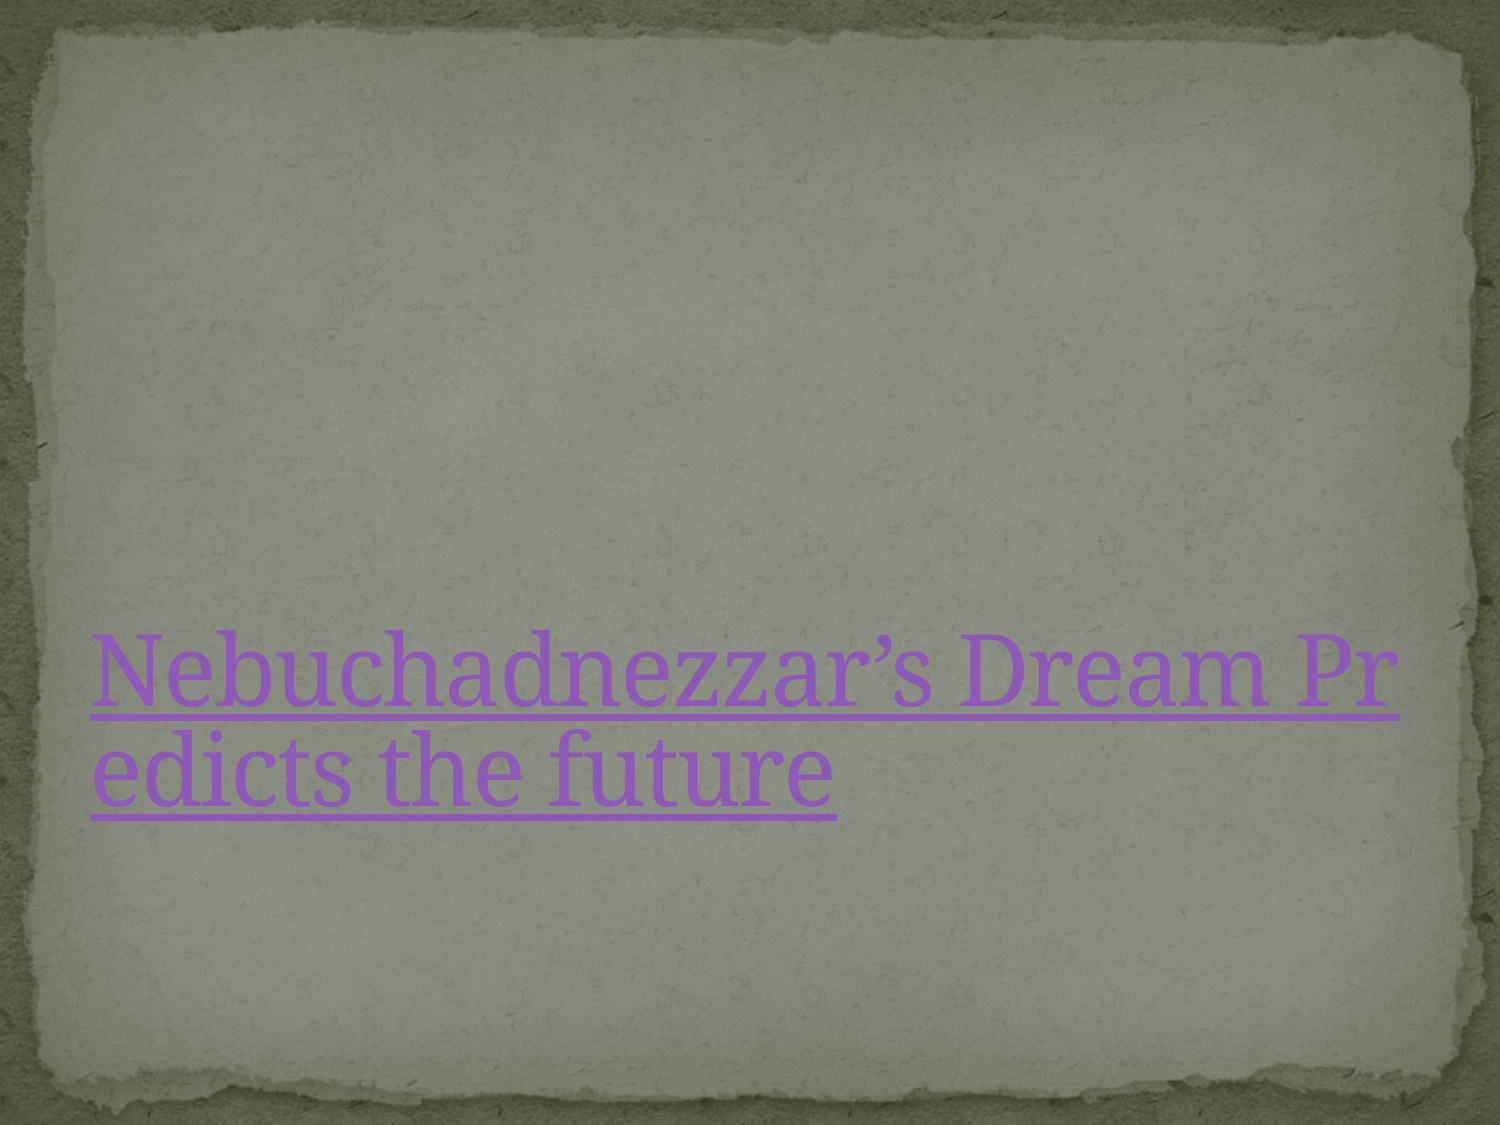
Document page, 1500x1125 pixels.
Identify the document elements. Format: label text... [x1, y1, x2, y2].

title Nebuchadnezzar’s Dream Predicts the future [74, 224, 1425, 750]
